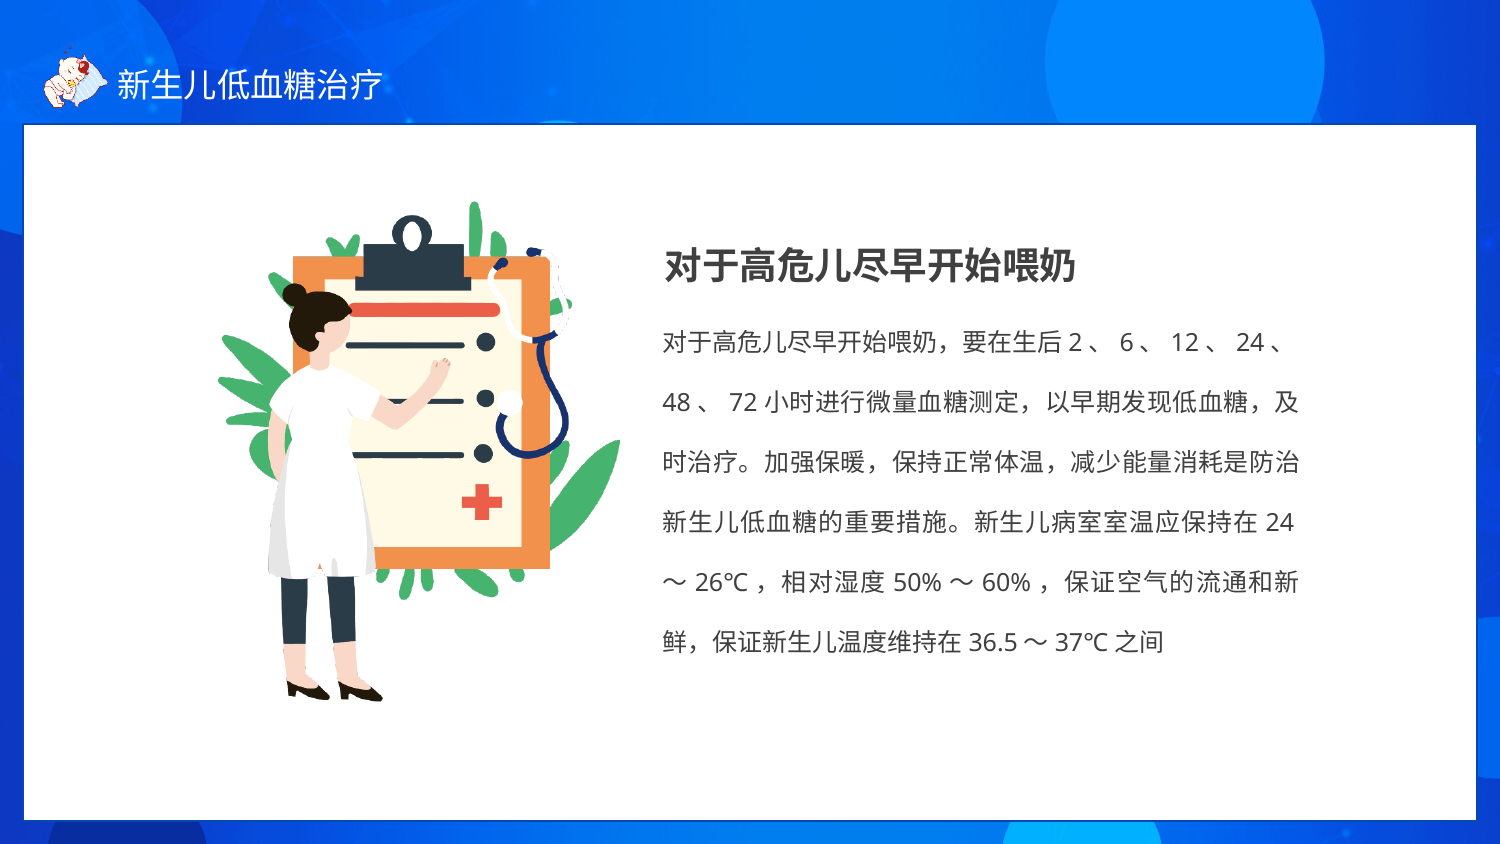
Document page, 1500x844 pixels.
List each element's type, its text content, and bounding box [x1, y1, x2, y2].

picture [137, 196, 651, 710]
text_box 对于高危儿尽早开始喂奶 [651, 234, 1138, 295]
text_box 对于高危儿尽早开始喂奶，要在生后2、6、12、24、48、72小时进行微量血糖测定，以早期发现低血糖，及时治疗。加强保暖，保持正常体温，减少能量消耗是防治新生儿低血糖的重要措施。新生儿病室室温应保持在24～26℃，相对湿度50%～60%，保证空气的流通和新鲜，保证新生儿温度维持在36.5～37℃之间 [662, 296, 1300, 717]
picture [0, 0, 1500, 844]
